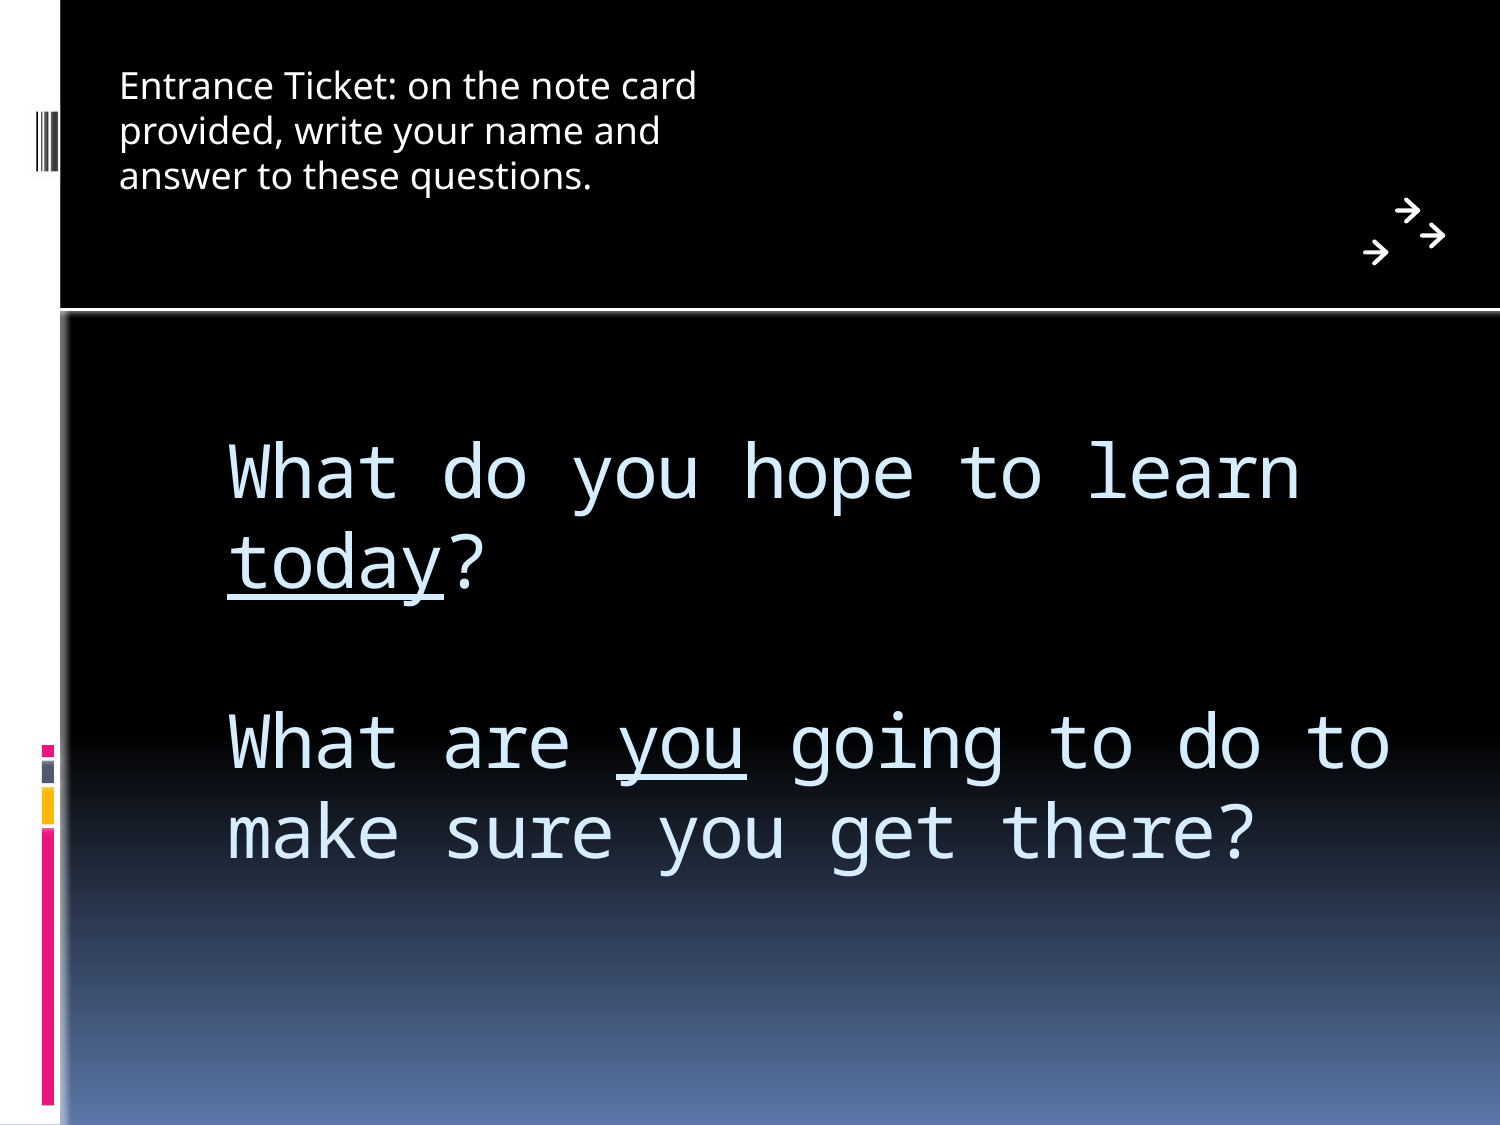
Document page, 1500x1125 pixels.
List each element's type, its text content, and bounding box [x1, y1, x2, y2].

list Entrance Ticket: on the note card provided, write your name and answer to these questions. [99, 54, 791, 275]
title What do you hope to learn today? What are you going to do to make sure you get there? [212, 347, 1465, 882]
